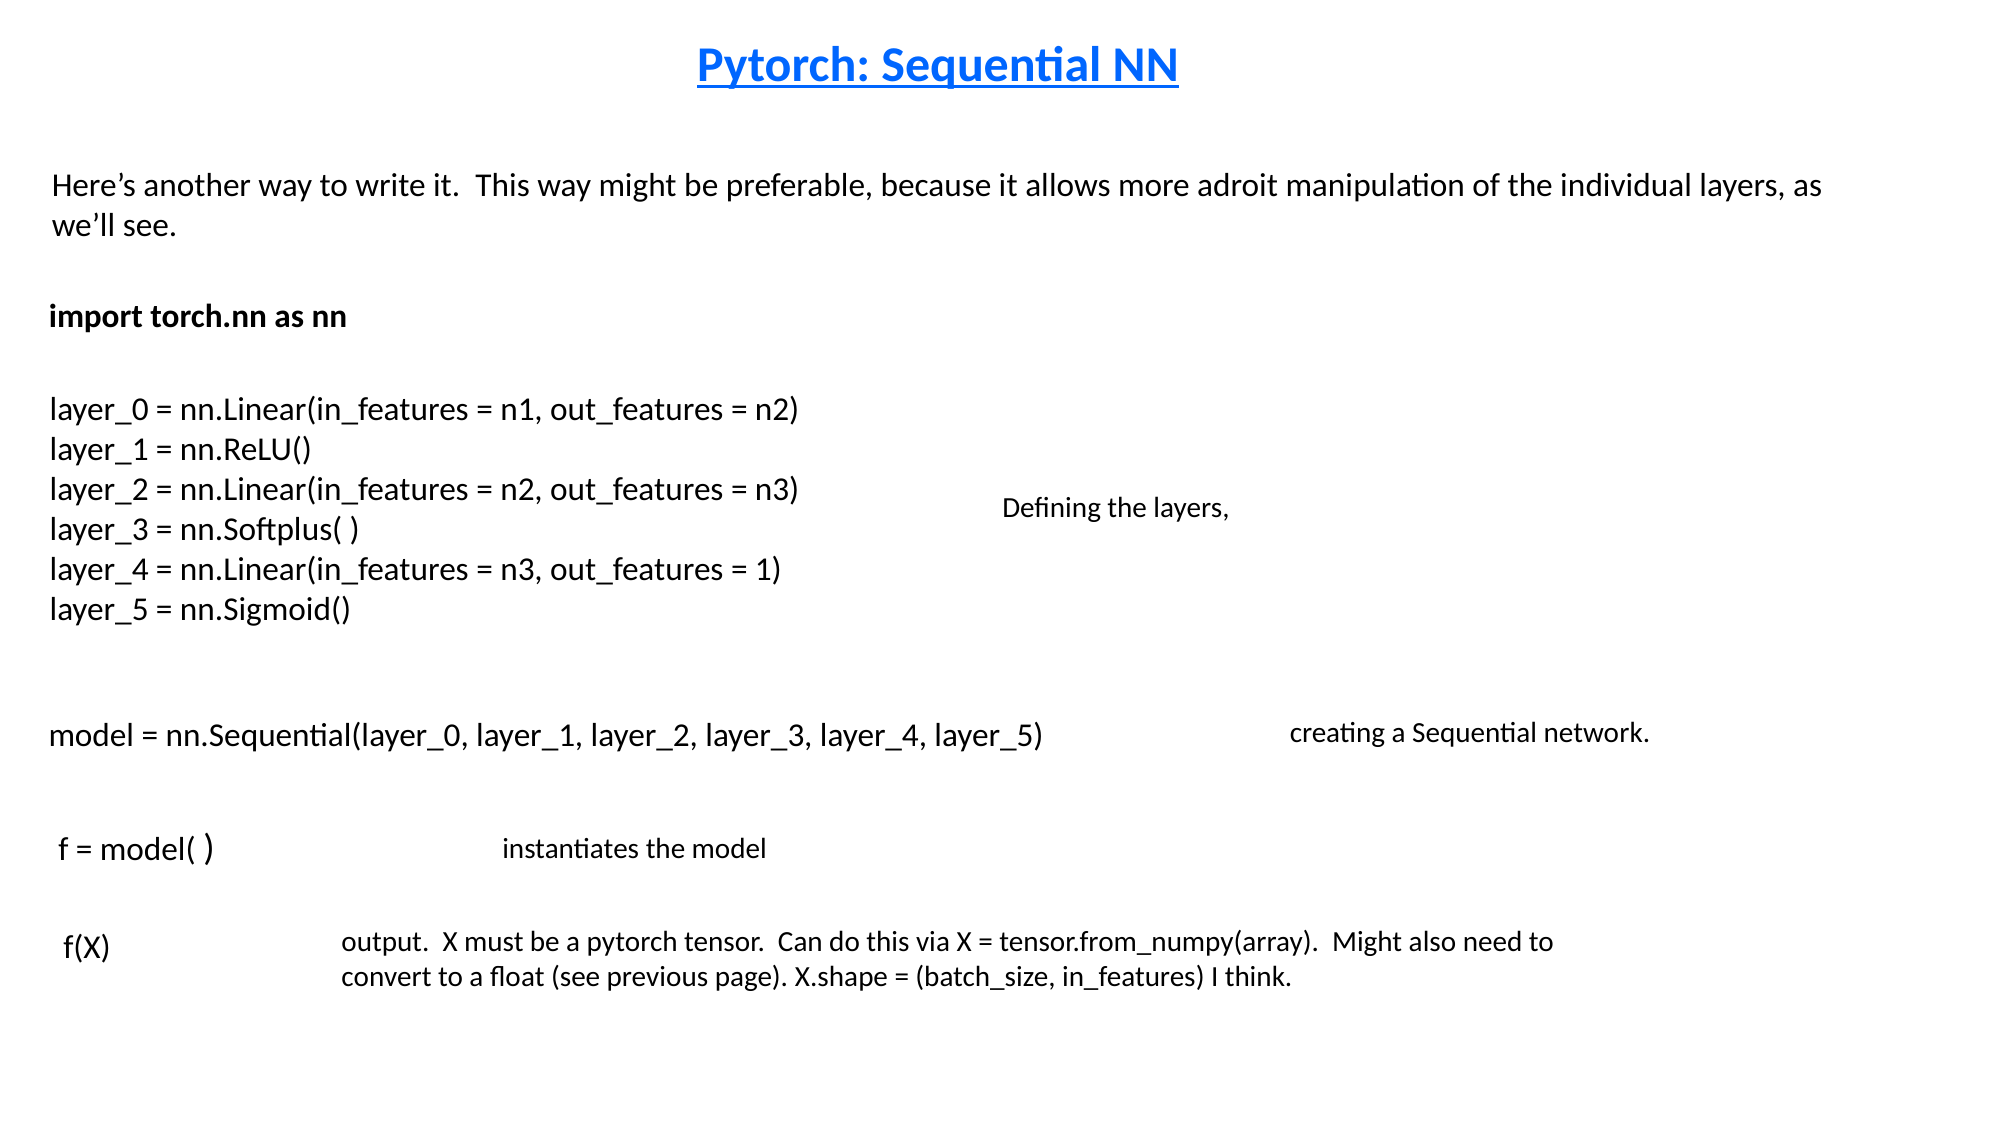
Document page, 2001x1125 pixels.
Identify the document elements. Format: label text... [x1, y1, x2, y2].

text_box Defining the layers, [987, 481, 1302, 531]
text_box creating a Sequential network. [1275, 706, 1738, 756]
text_box Pytorch: Sequential NN [682, 24, 1195, 100]
text_box import torch.nn as nn [33, 287, 426, 342]
text_box layer_0 = nn.Linear(in_features = n1, out_features = n2) layer_1 = nn.ReLU() layer_2 = nn.Linear(in_features = n2, out_features = n3) layer_3 = nn.Softplus( ) layer_4 = nn.Linear(in_features = n3, out_features = 1) layer_5 = nn.Sigmoid() [34, 380, 875, 635]
text_box instantiates the model [487, 822, 968, 872]
text_box f = model( ) [43, 815, 277, 876]
text_box output. X must be a pytorch tensor. Can do this via X = tensor.from_numpy(array). Might also need to convert to a float (see previous page). X.shape = (batch_size, in_features) I think. [326, 914, 1636, 1000]
text_box model = nn.Sequential(layer_0, layer_1, layer_2, layer_3, layer_4, layer_5) [33, 706, 1097, 761]
text_box f(X) [48, 918, 145, 973]
text_box Here’s another way to write it. This way might be preferable, because it allows more adroit manipulation of the individual layers, as we’ll see. [37, 156, 1858, 251]
